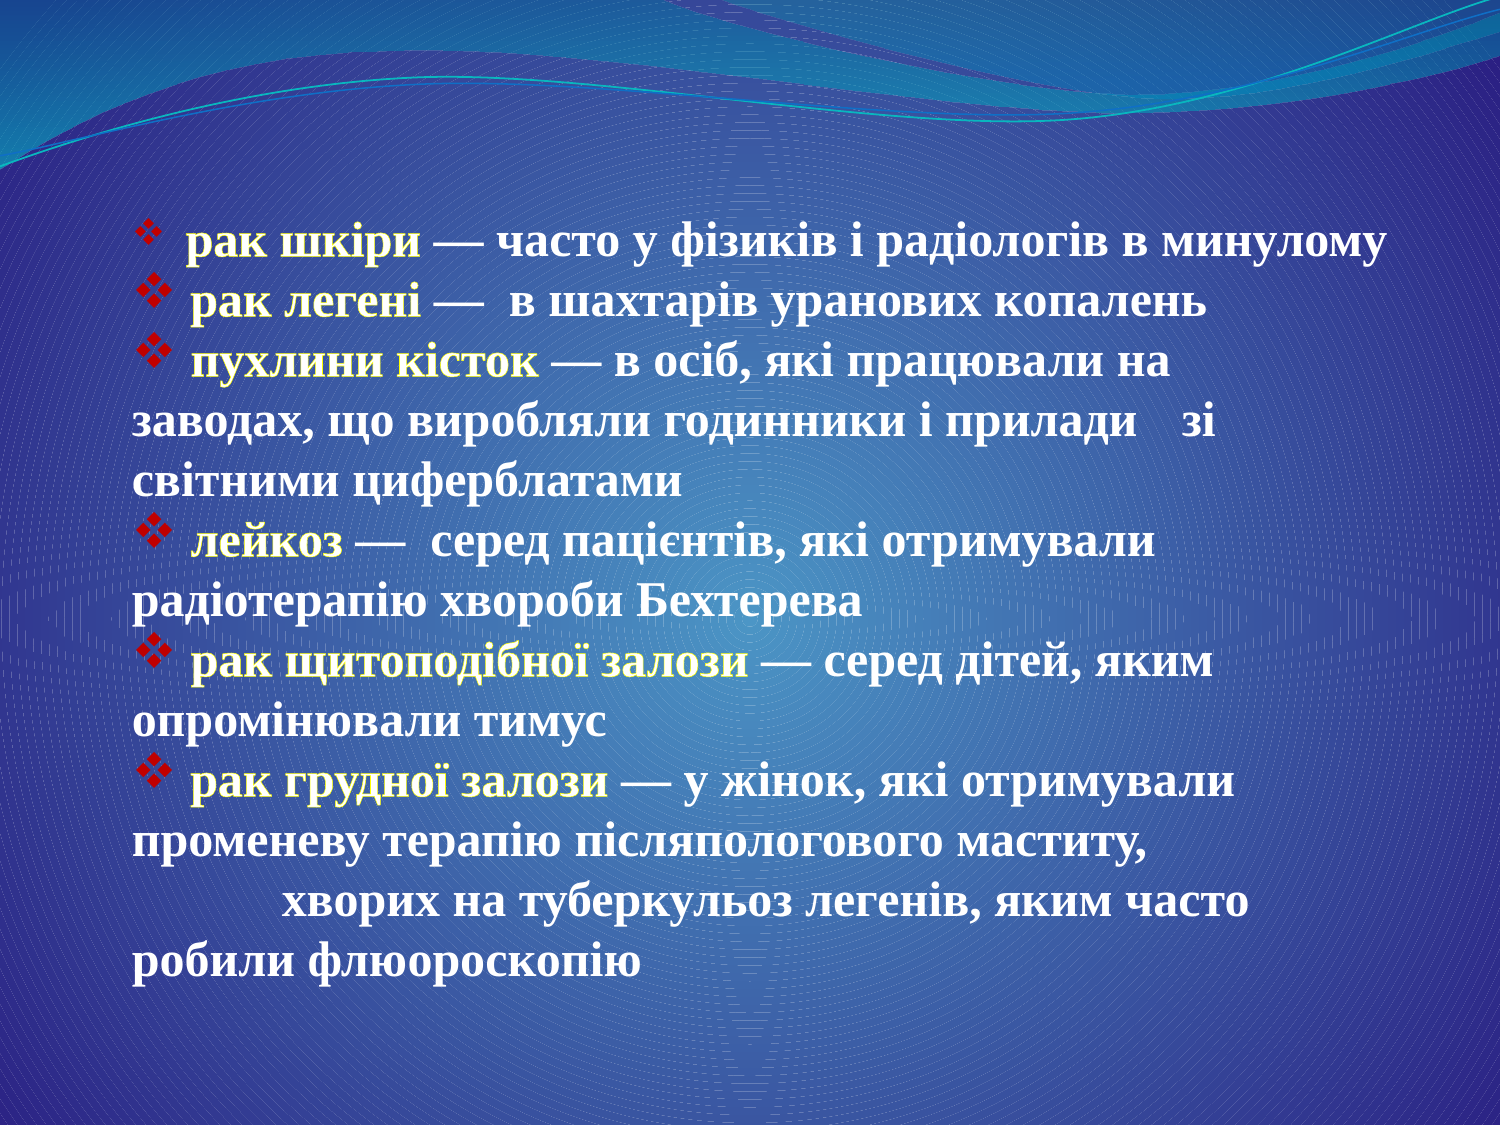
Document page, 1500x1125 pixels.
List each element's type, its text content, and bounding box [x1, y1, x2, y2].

text_box рак шкіри ― часто у фізиків і радіологів в минулому рак легені ― в шахтарів уранових копалень пухлини кісток ― в осіб, які працювали на заводах, що виробляли годинники і прилади зі світними циферблатами лейкоз ― серед пацієнтів, які отримували радіотерапію хвороби Бехтерева рак щитоподібної залози ― серед дітей, яким опромінювали тимус рак грудної залози ― у жінок, які отримували променеву терапію післяпологового маститу, хворих на туберкульоз легенів, яким часто робили флюороскопію [117, 199, 1418, 994]
